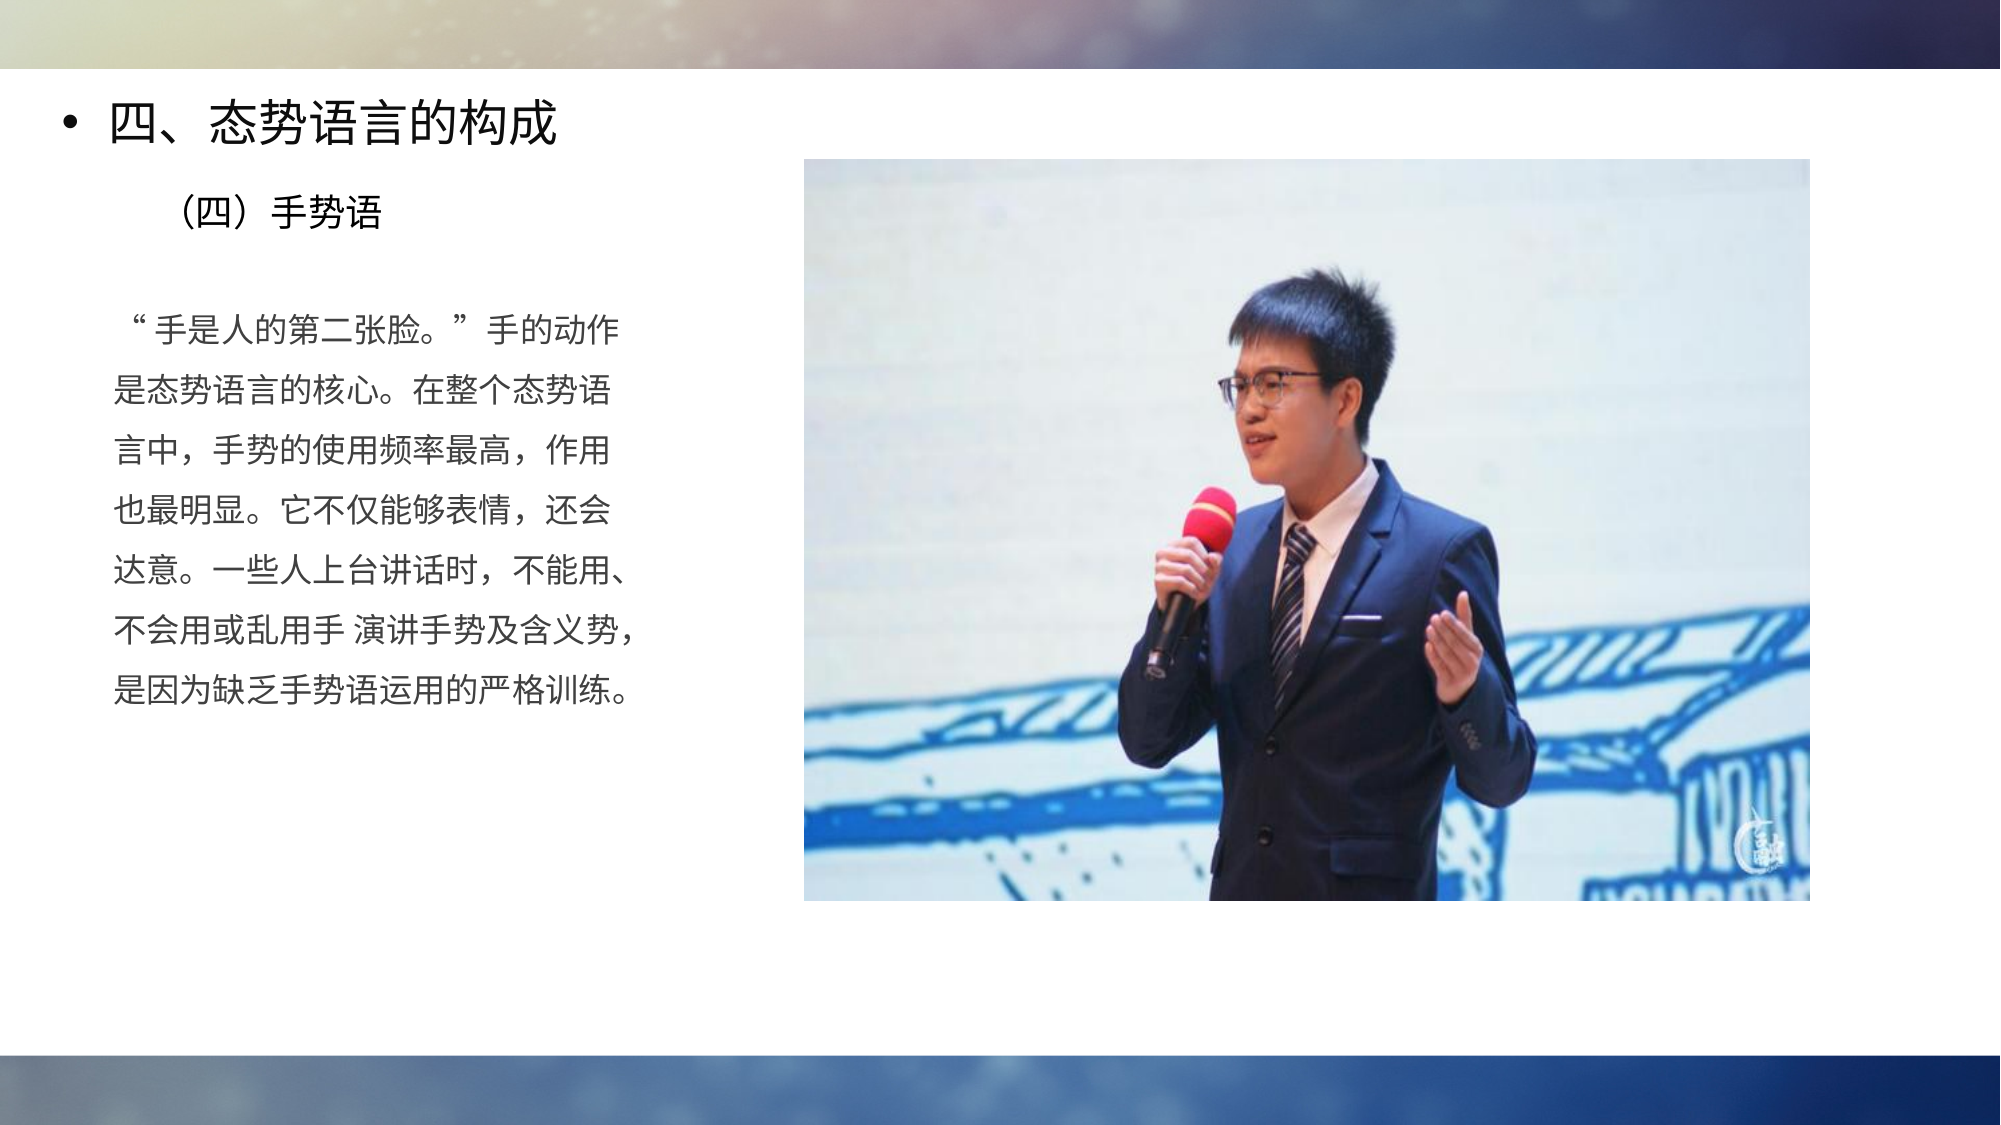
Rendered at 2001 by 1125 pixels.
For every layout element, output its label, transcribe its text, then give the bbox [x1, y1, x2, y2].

text_box 四、态势语言的构成 [46, 84, 724, 160]
picture [0, 0, 2000, 69]
picture [804, 159, 1810, 901]
text_box “手是人的第二张脸。”手的动作是态势语言的核心。在整个态势语言中，手势的使用频率最高，作用也最明显。它不仅能够表情，还会达意。一些人上台讲话时，不能用、不会用或乱用手 演讲手势及含义势，是因为缺乏手势语运用的严格训练。 [98, 282, 656, 717]
picture [0, 1056, 2000, 1125]
text_box （四）手势语 [143, 181, 398, 242]
